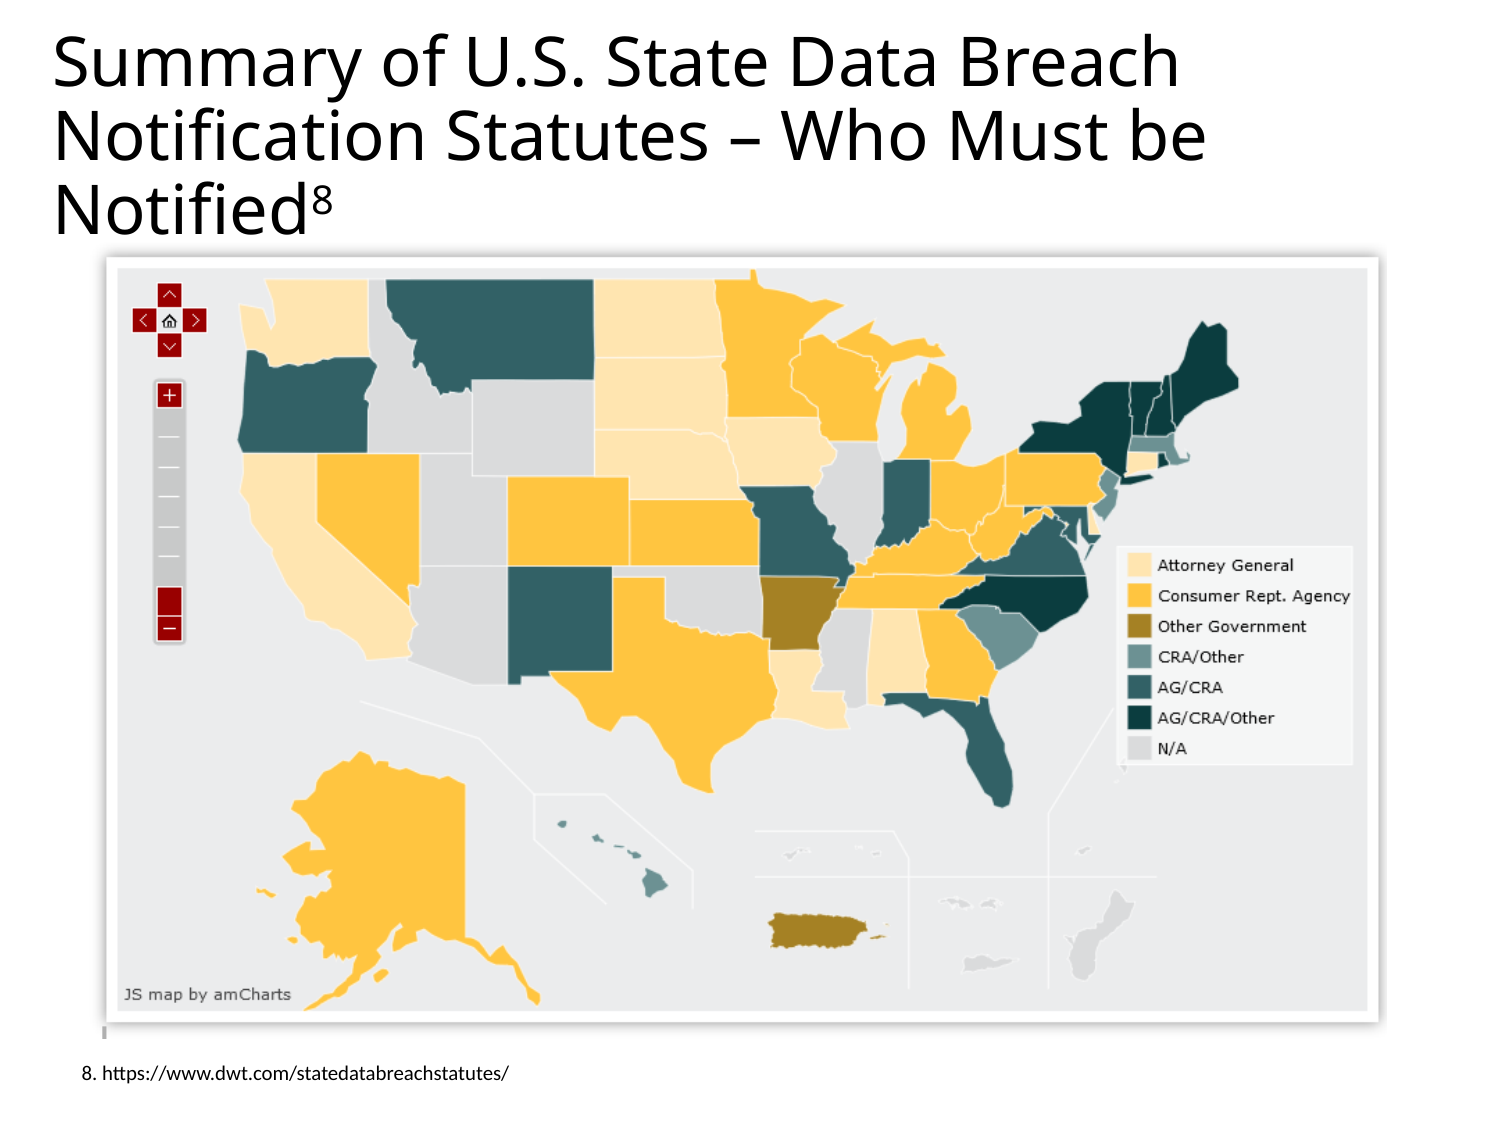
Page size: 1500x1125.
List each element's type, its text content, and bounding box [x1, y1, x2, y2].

title Summary of U.S. State Data Breach Notification Statutes – Who Must be Notified8 [36, 29, 1464, 248]
text_box 8. https://www.dwt.com/statedatabreachstatutes/ [66, 1052, 1403, 1092]
picture [83, 242, 1387, 1039]
